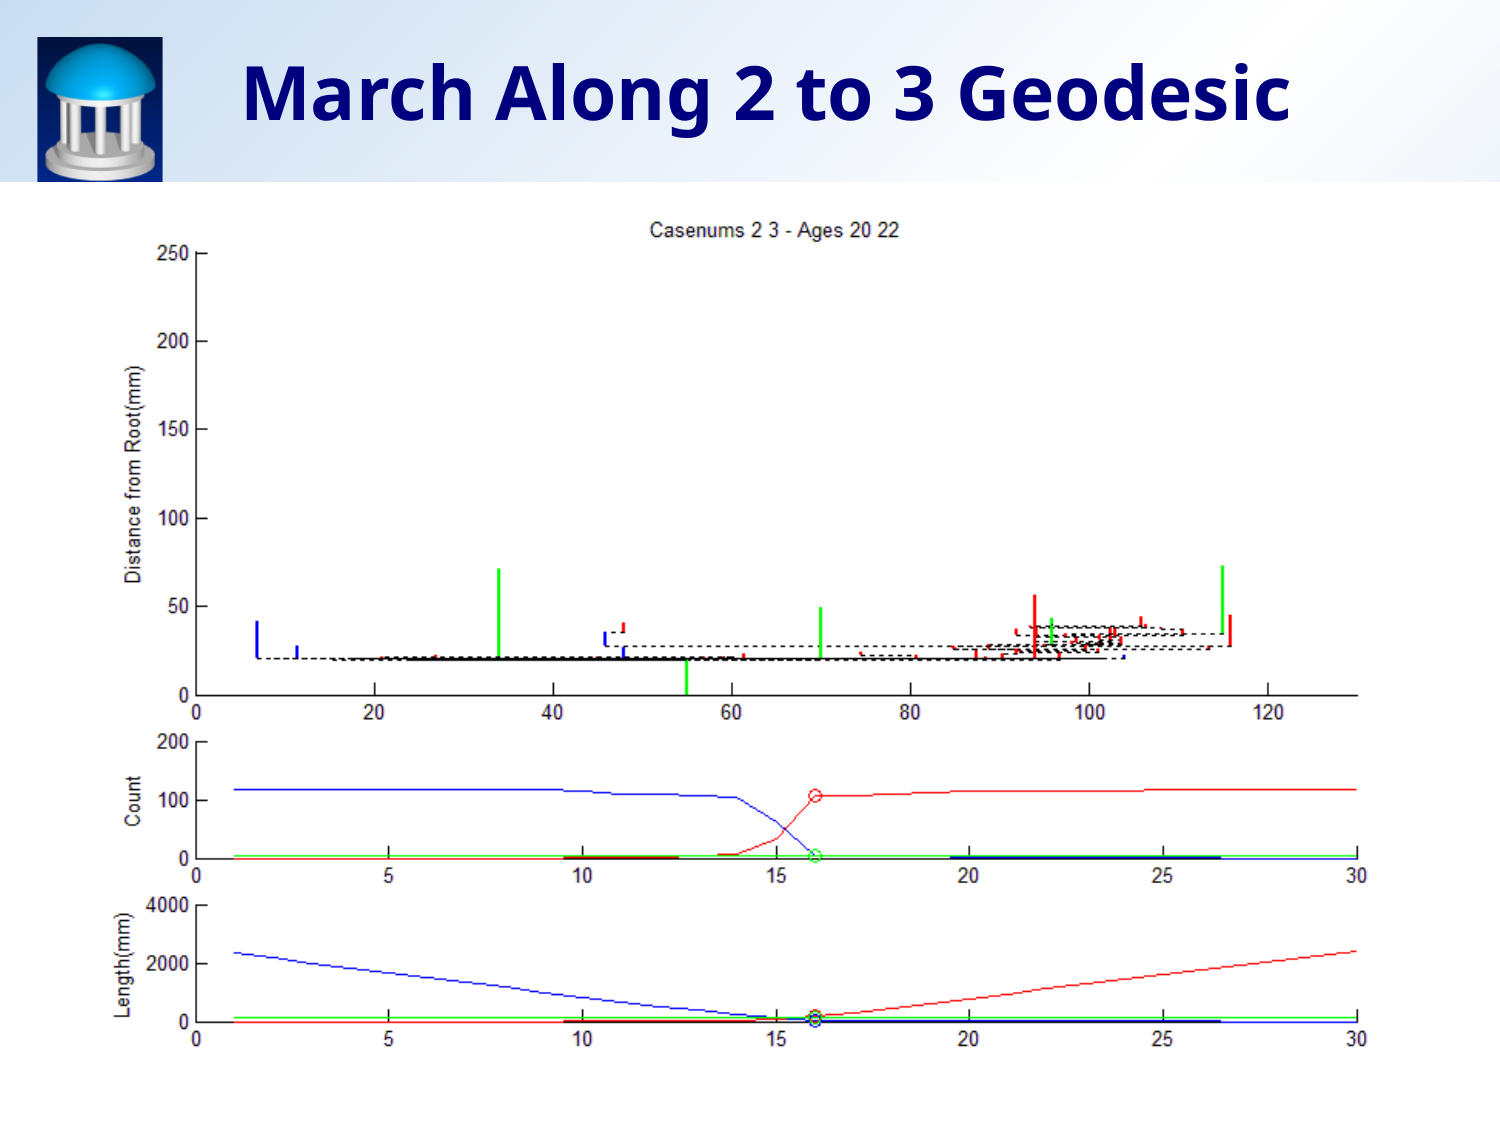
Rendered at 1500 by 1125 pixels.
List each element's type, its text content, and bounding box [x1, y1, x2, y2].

picture [0, 182, 1500, 1125]
title March Along 2 to 3 Geodesic [224, 24, 1438, 156]
